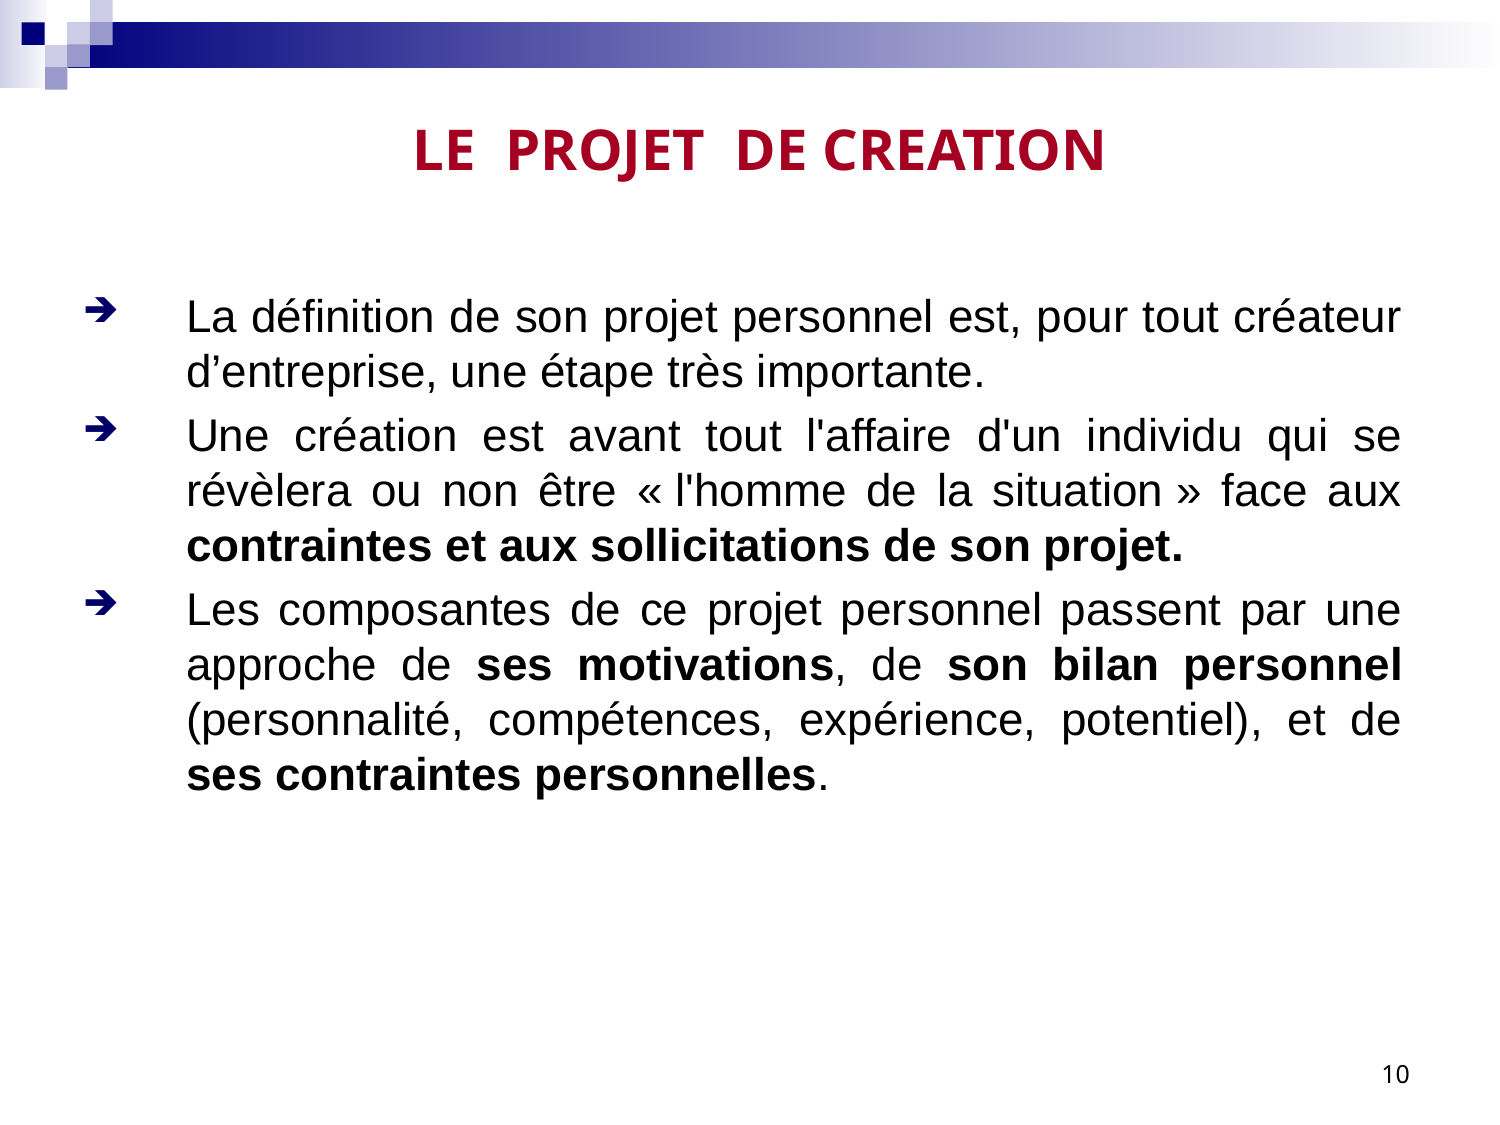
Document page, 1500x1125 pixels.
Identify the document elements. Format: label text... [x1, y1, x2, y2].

slide_number 10 [1074, 1025, 1425, 1100]
title LE PROJET DE CREATION [85, 98, 1436, 197]
list La définition de son projet personnel est, pour tout créateur d’entreprise, une étape très importante. Une création est avant tout l'affaire d'un individu qui se révèlera ou non être « l'homme de la situation » face aux contraintes et aux sollicitations de son projet. Les composantes de ce projet personnel passent par une approche de ses motivations, de son bilan personnel (personnalité, compétences, expérience, potentiel), et de ses contraintes personnelles. [67, 278, 1418, 917]
